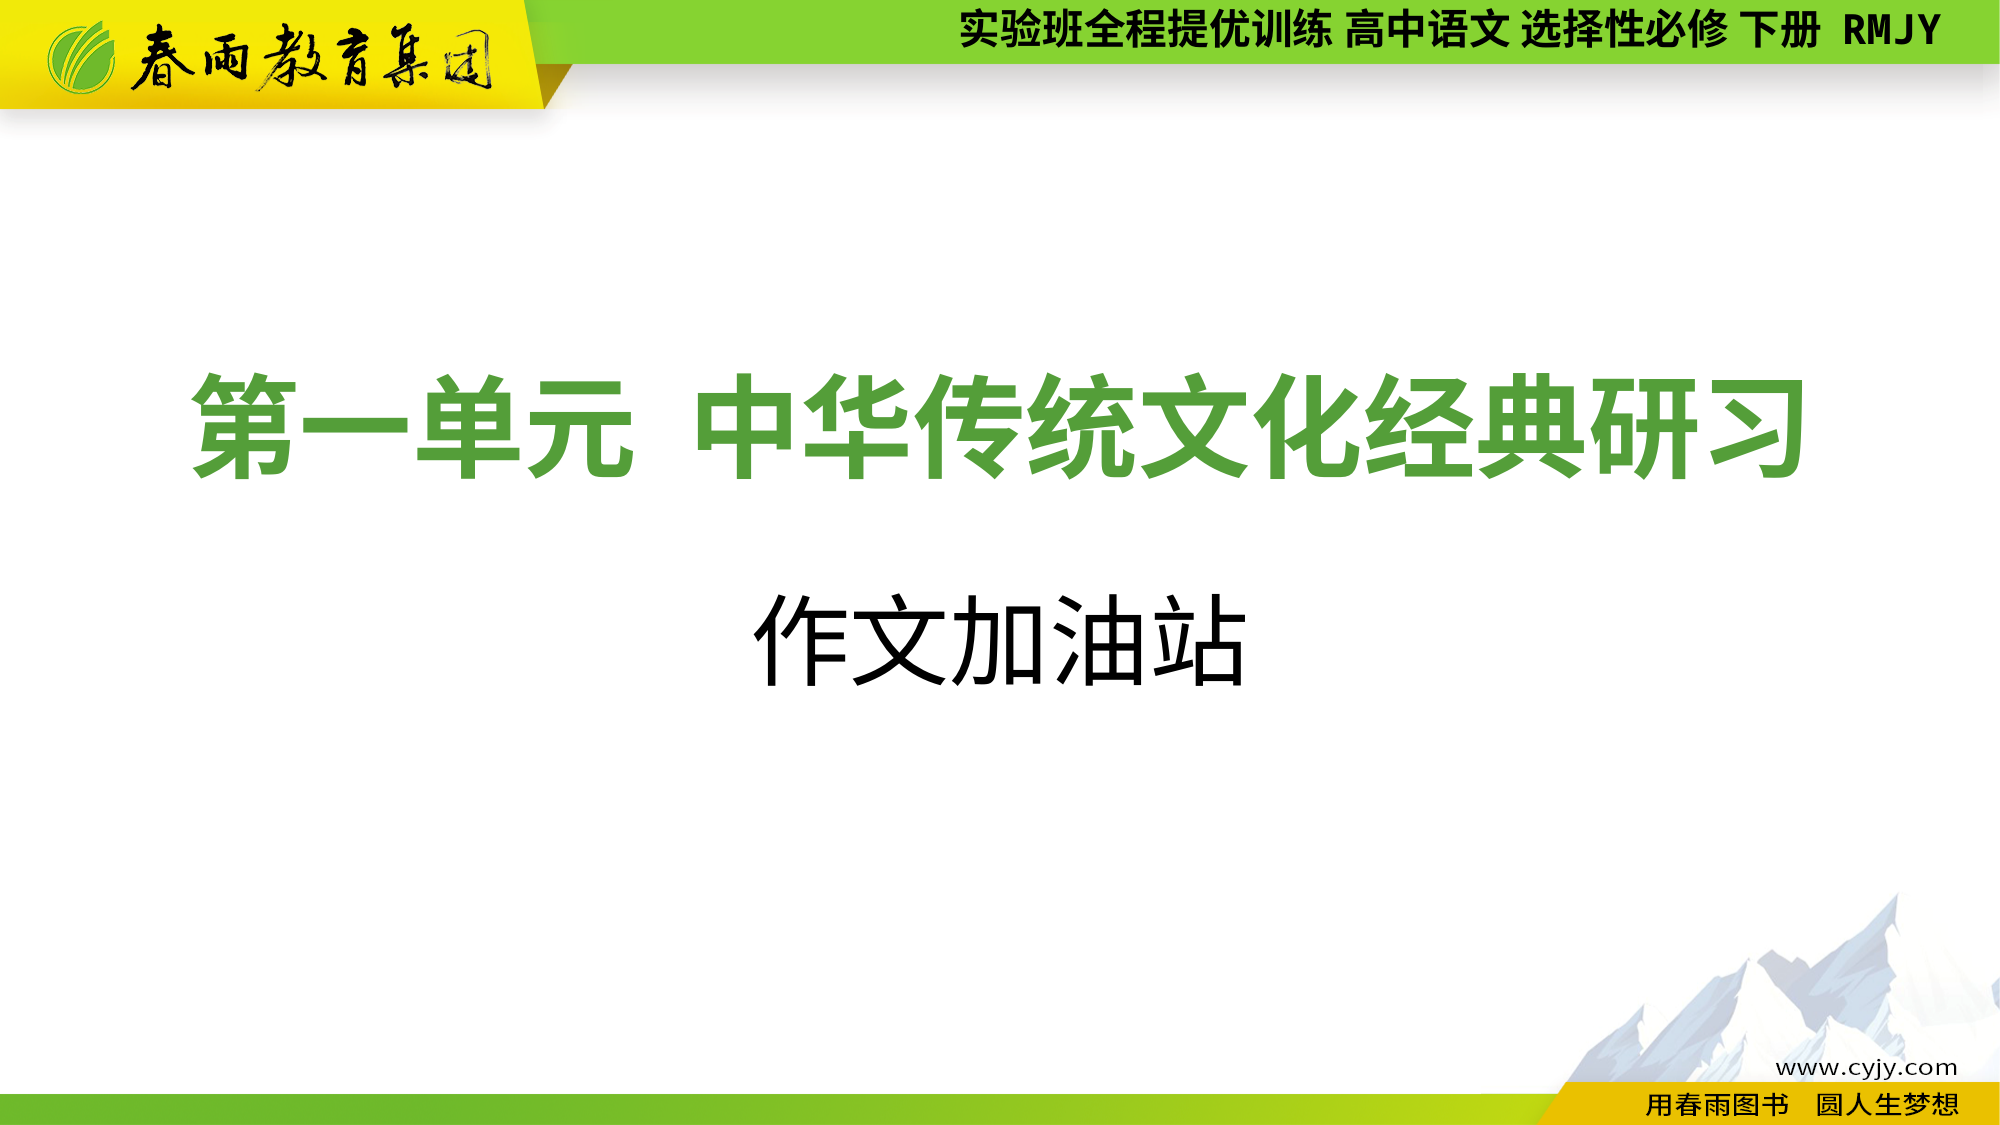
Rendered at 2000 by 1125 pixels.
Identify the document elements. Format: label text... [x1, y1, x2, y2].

picture [0, 0, 2000, 1125]
text_box 作文加油站 [54, 511, 1946, 706]
text_box 第一单元 中华传统文化经典研习 [54, 282, 1946, 500]
